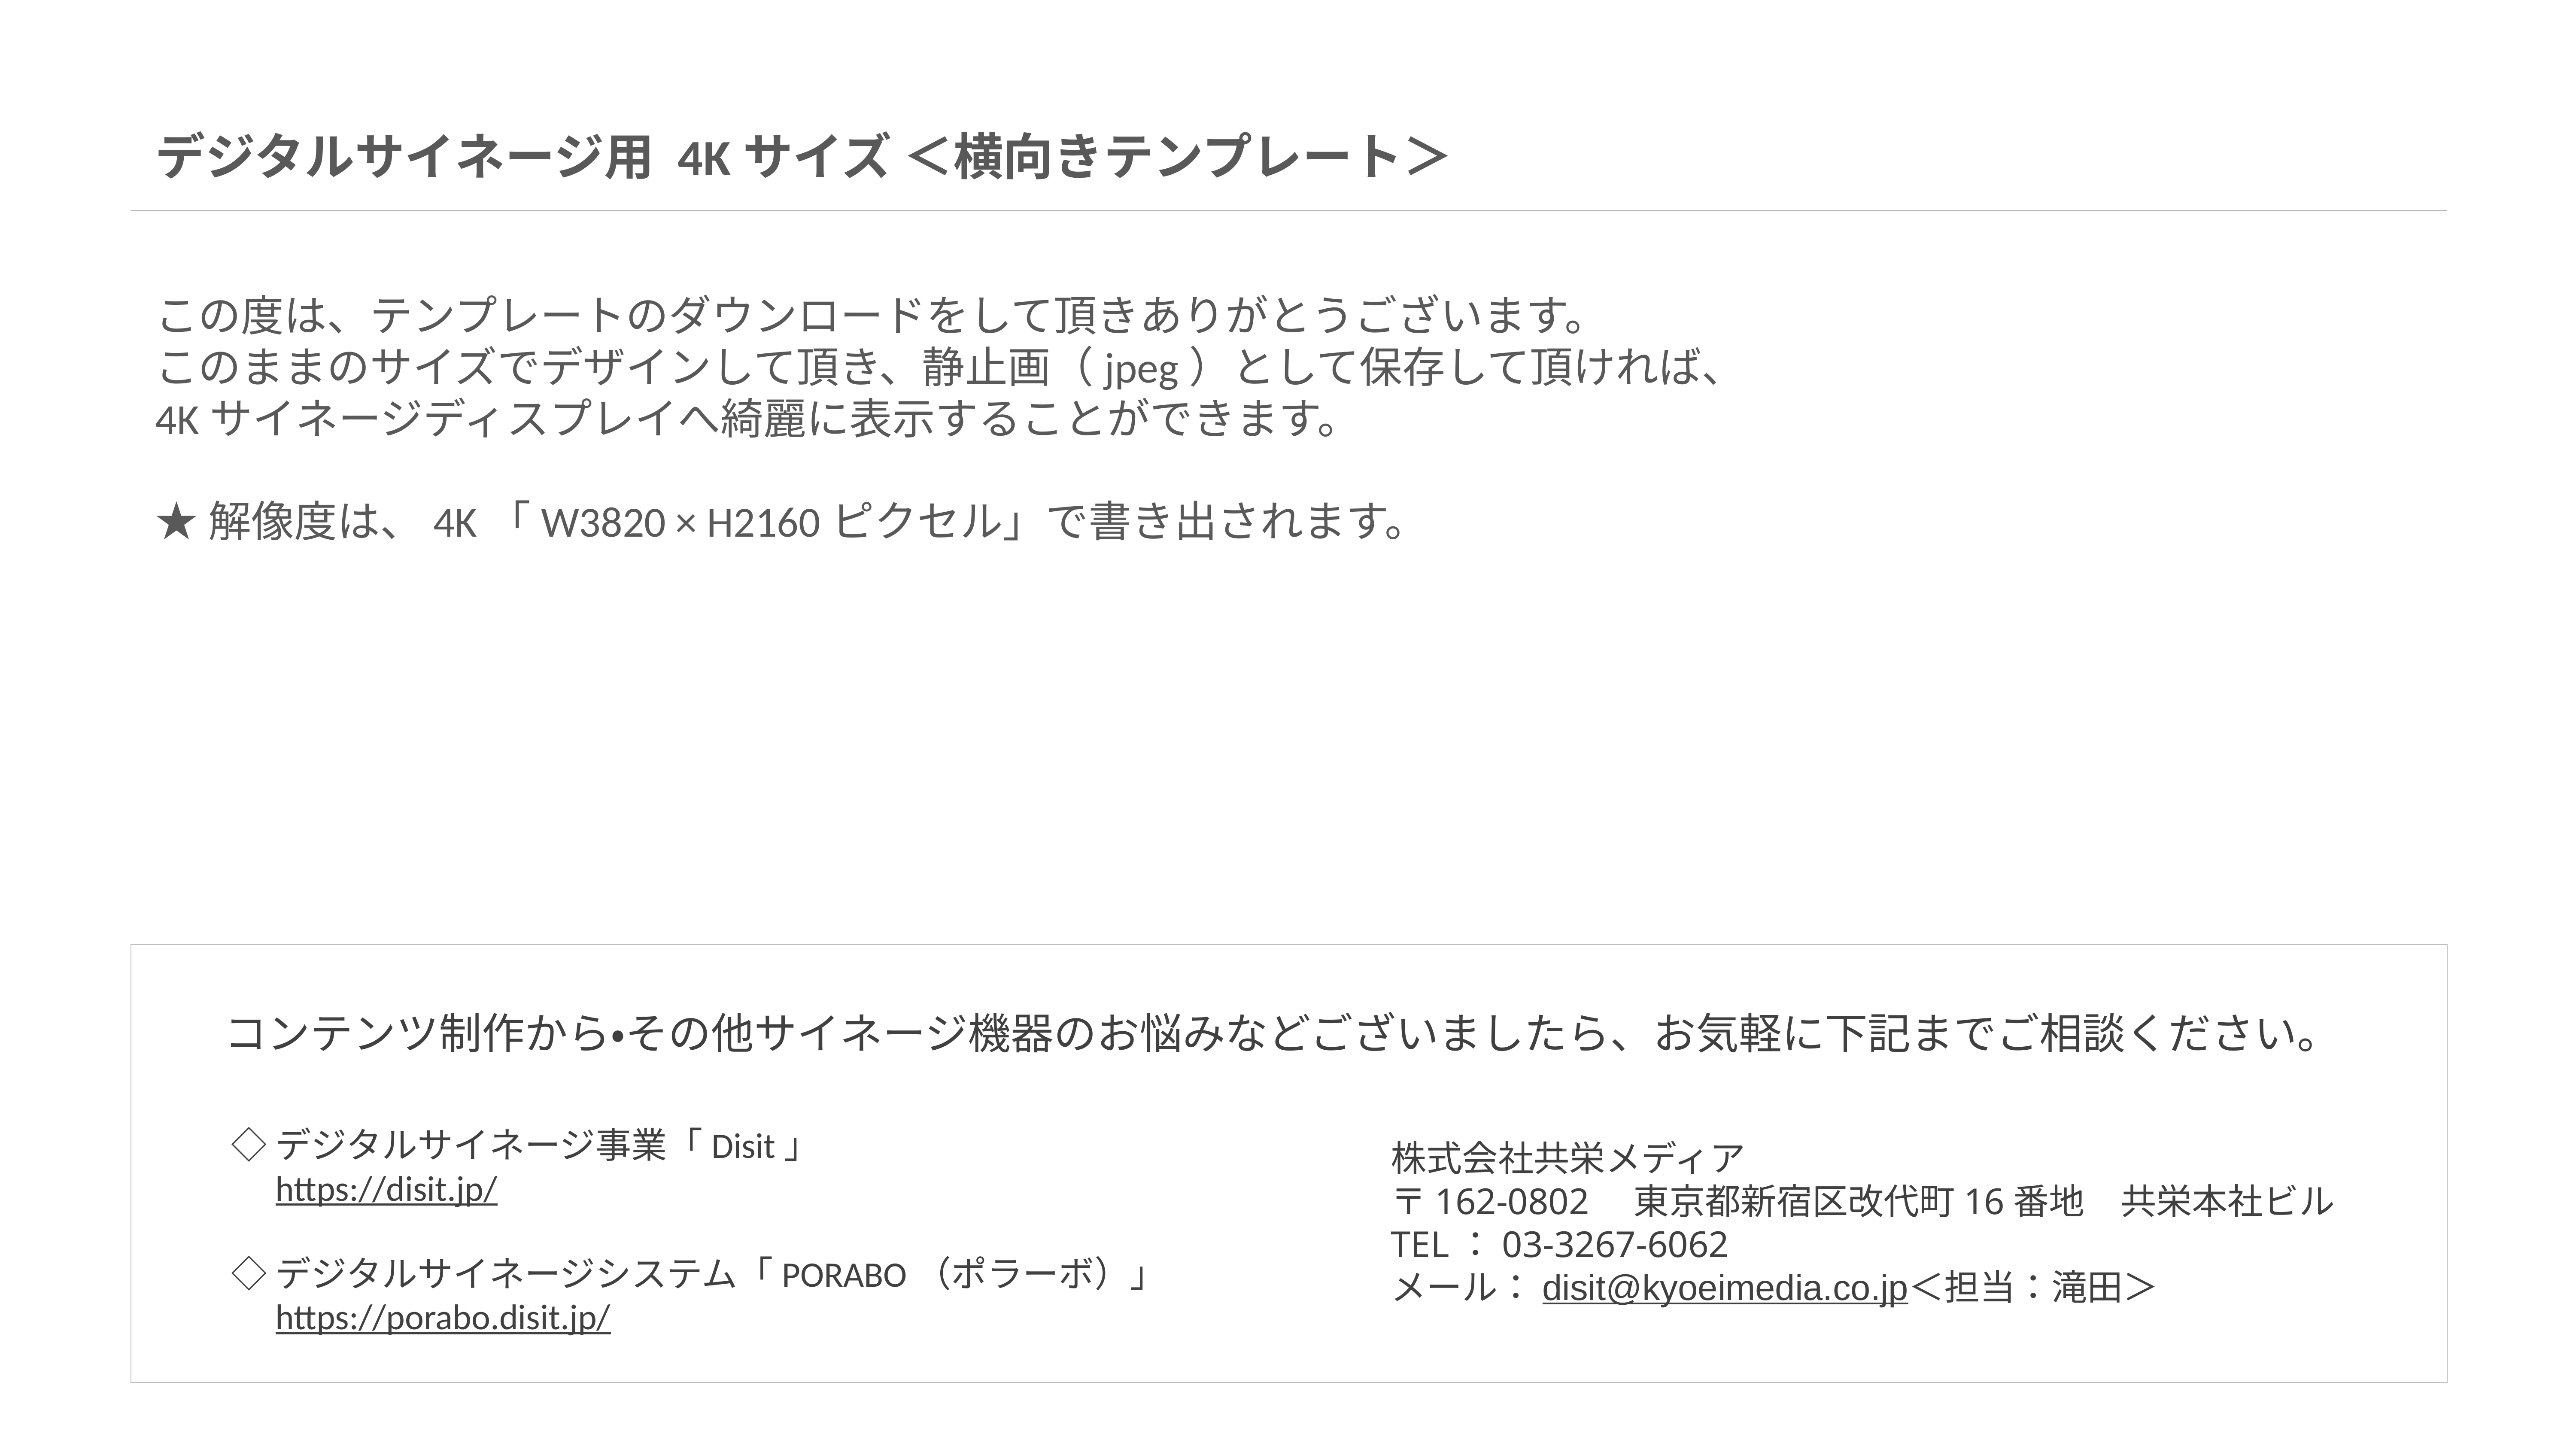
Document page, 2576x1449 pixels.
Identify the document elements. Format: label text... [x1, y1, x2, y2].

text_box [131, 944, 2448, 1383]
text_box デジタルサイネージ用 4Kサイズ ＜横向きテンプレート＞ この度は、テンプレートのダウンロードをして頂きありがとうございます。 このままのサイズでデザインして頂き、静止画（jpeg）として保存して頂ければ、 4Kサイネージディスプレイへ綺麗に表示することができます。 ★解像度は、4K「W3820 × H2160ピクセル」で書き出されます。 [149, 122, 1751, 210]
text_box デジタルサイネージ用 4Kサイズ ＜横向きテンプレート＞ この度は、テンプレートのダウンロードをして頂きありがとうございます。 このままのサイズでデザインして頂き、静止画（jpeg）として保存して頂ければ、 4Kサイネージディスプレイへ綺麗に表示することができます。 ★解像度は、4K「W3820 × H2160ピクセル」で書き出されます。 [149, 211, 1751, 549]
